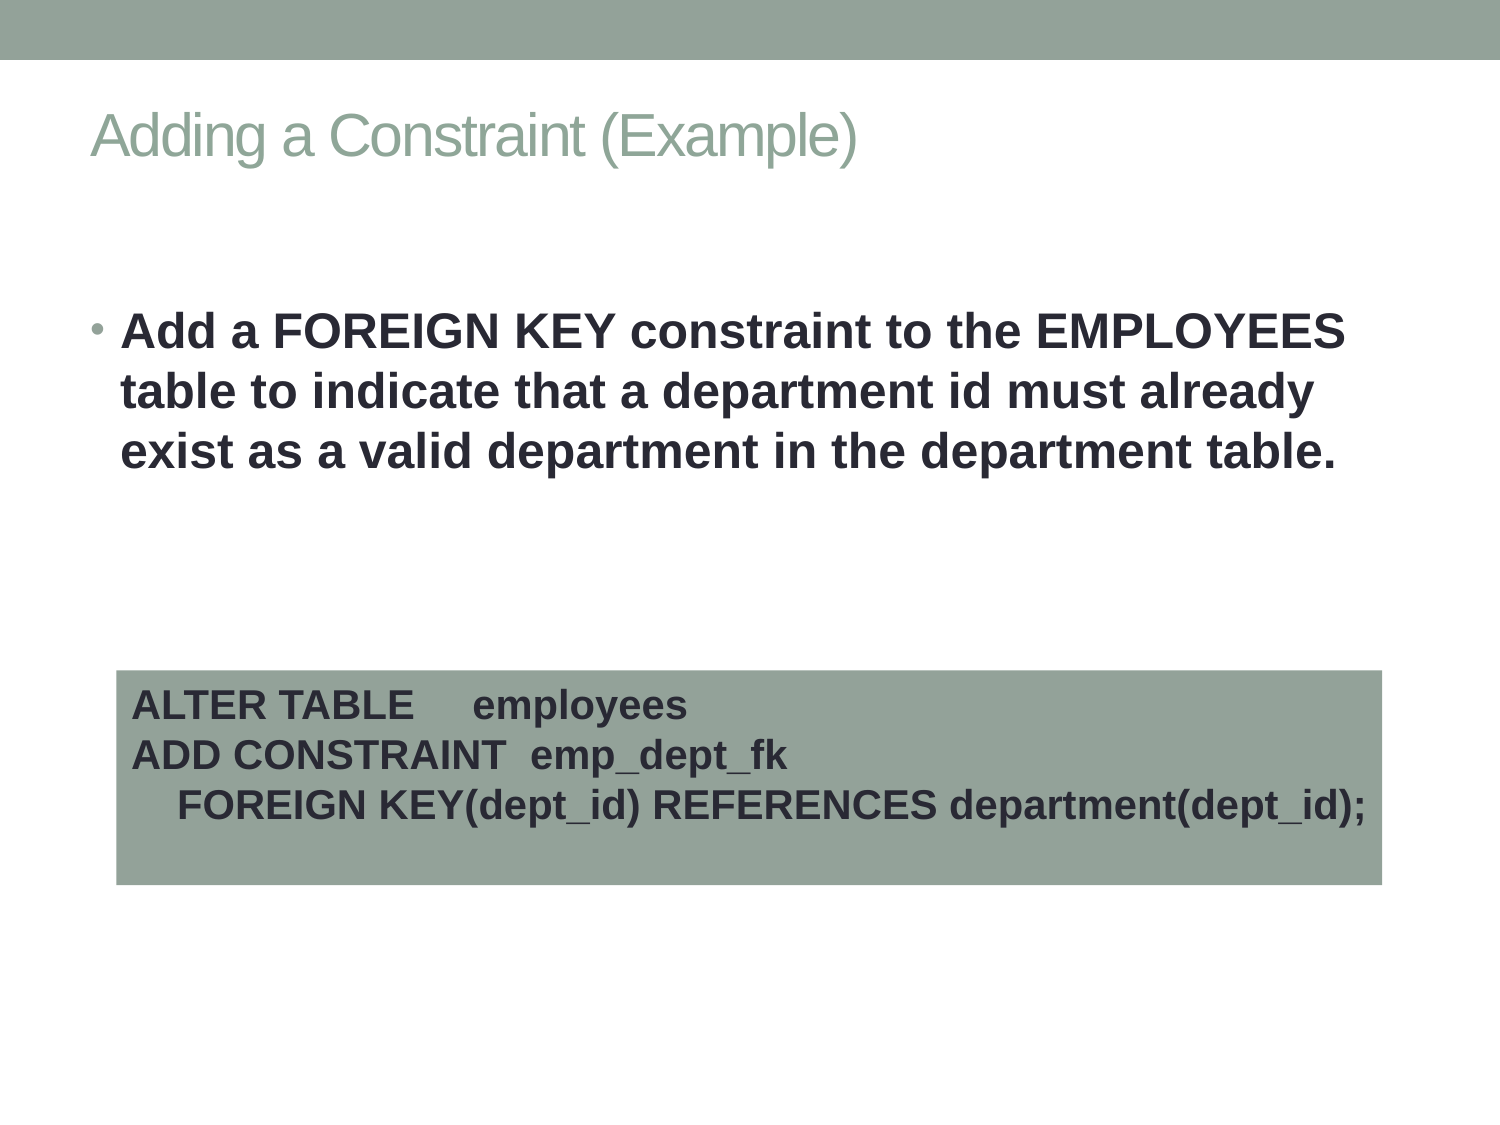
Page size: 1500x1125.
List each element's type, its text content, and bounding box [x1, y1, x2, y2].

list Add a FOREIGN KEY constraint to the EMPLOYEES table to indicate that a department id must already exist as a valid department in the department table. [75, 291, 1425, 700]
title Adding a Constraint (Example) [75, 87, 1425, 250]
text_box ALTER TABLE employees ADD CONSTRAINT emp_dept_fk FOREIGN KEY(dept_id) REFERENCES department(dept_id); [116, 670, 1383, 886]
